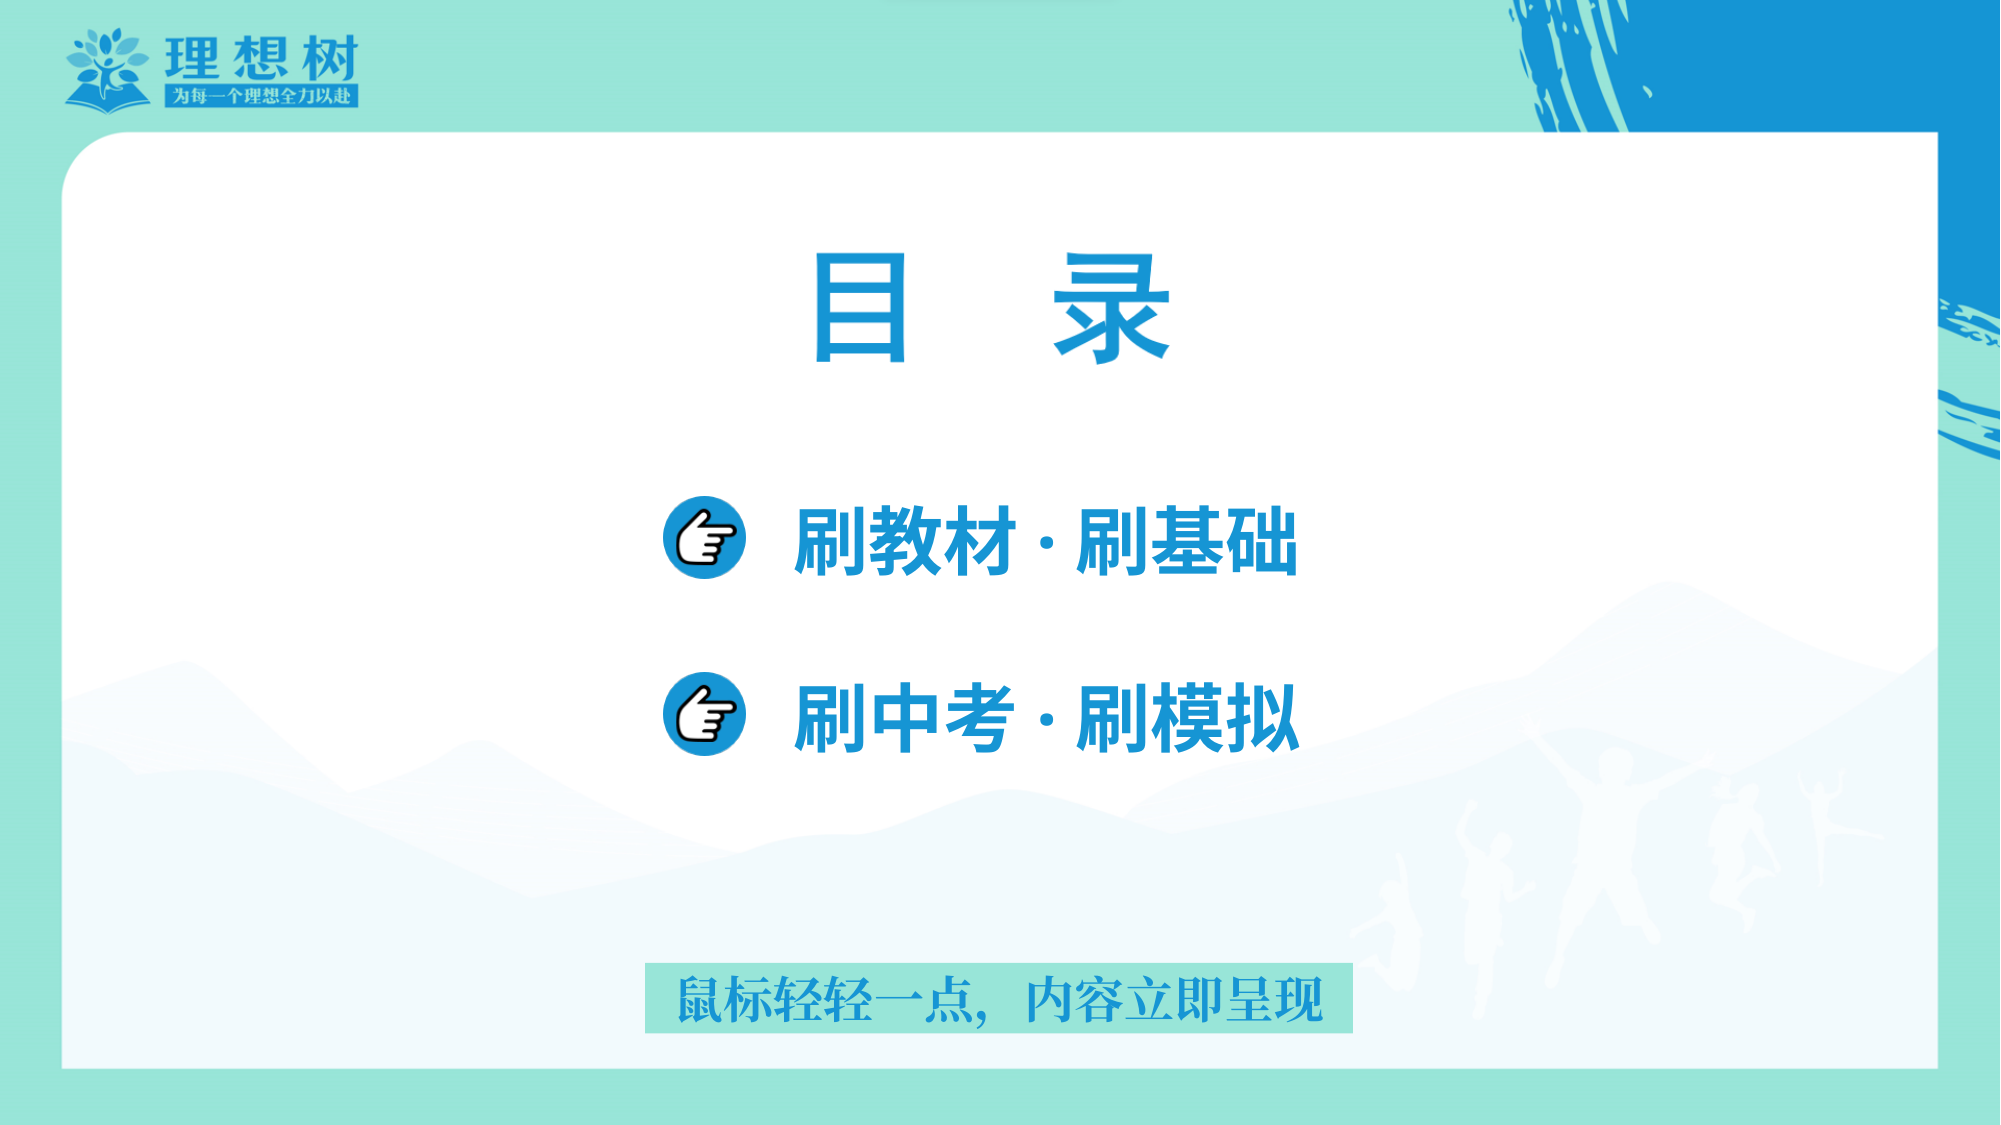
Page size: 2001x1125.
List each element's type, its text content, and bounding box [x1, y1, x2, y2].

text_box 刷中考·刷模拟 [769, 669, 1337, 759]
picture [0, 0, 2000, 1125]
text_box 刷教材·刷基础 [769, 493, 1337, 582]
